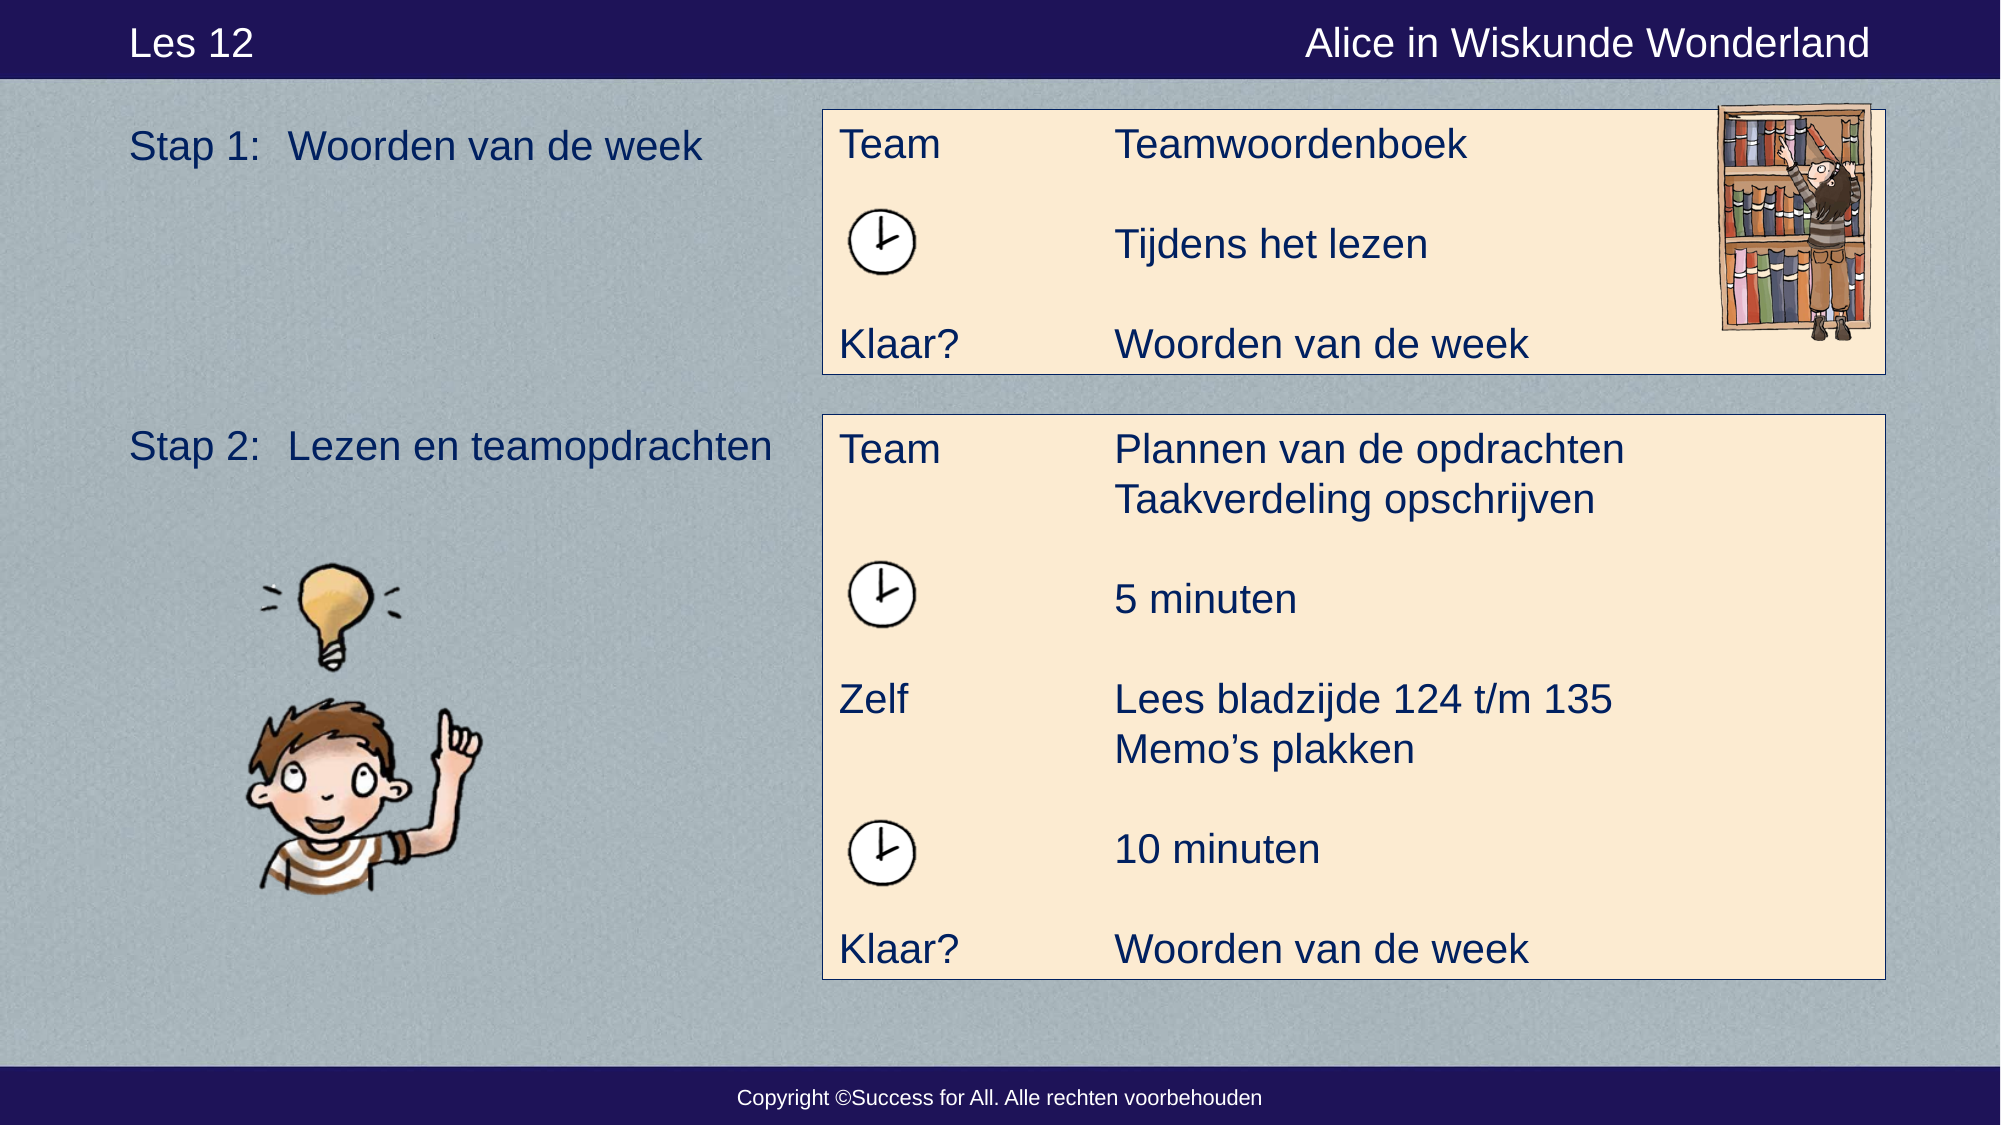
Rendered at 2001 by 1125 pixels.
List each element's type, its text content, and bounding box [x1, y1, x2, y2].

text_box Copyright ©Success for All. Alle rechten voorbehouden [0, 1076, 2000, 1125]
text_box Team Plannen van de opdrachten Taakverdeling opschrijven 5 minuten Zelf Lees bladzijde 124 t/m 135 Memo’s plakken 10 minuten Klaar? Woorden van de week [822, 414, 1886, 980]
picture [0, 0, 2001, 1125]
text_box Team Teamwoordenboek Tijdens het lezen Klaar? Woorden van de week [822, 109, 1886, 375]
text_box Stap 1: Woorden van de week Stap 2: Lezen en teamopdrachten [114, 111, 907, 527]
text_box Les 12 [114, 8, 354, 73]
text_box Alice in Wiskunde Wonderland [999, 8, 1886, 73]
